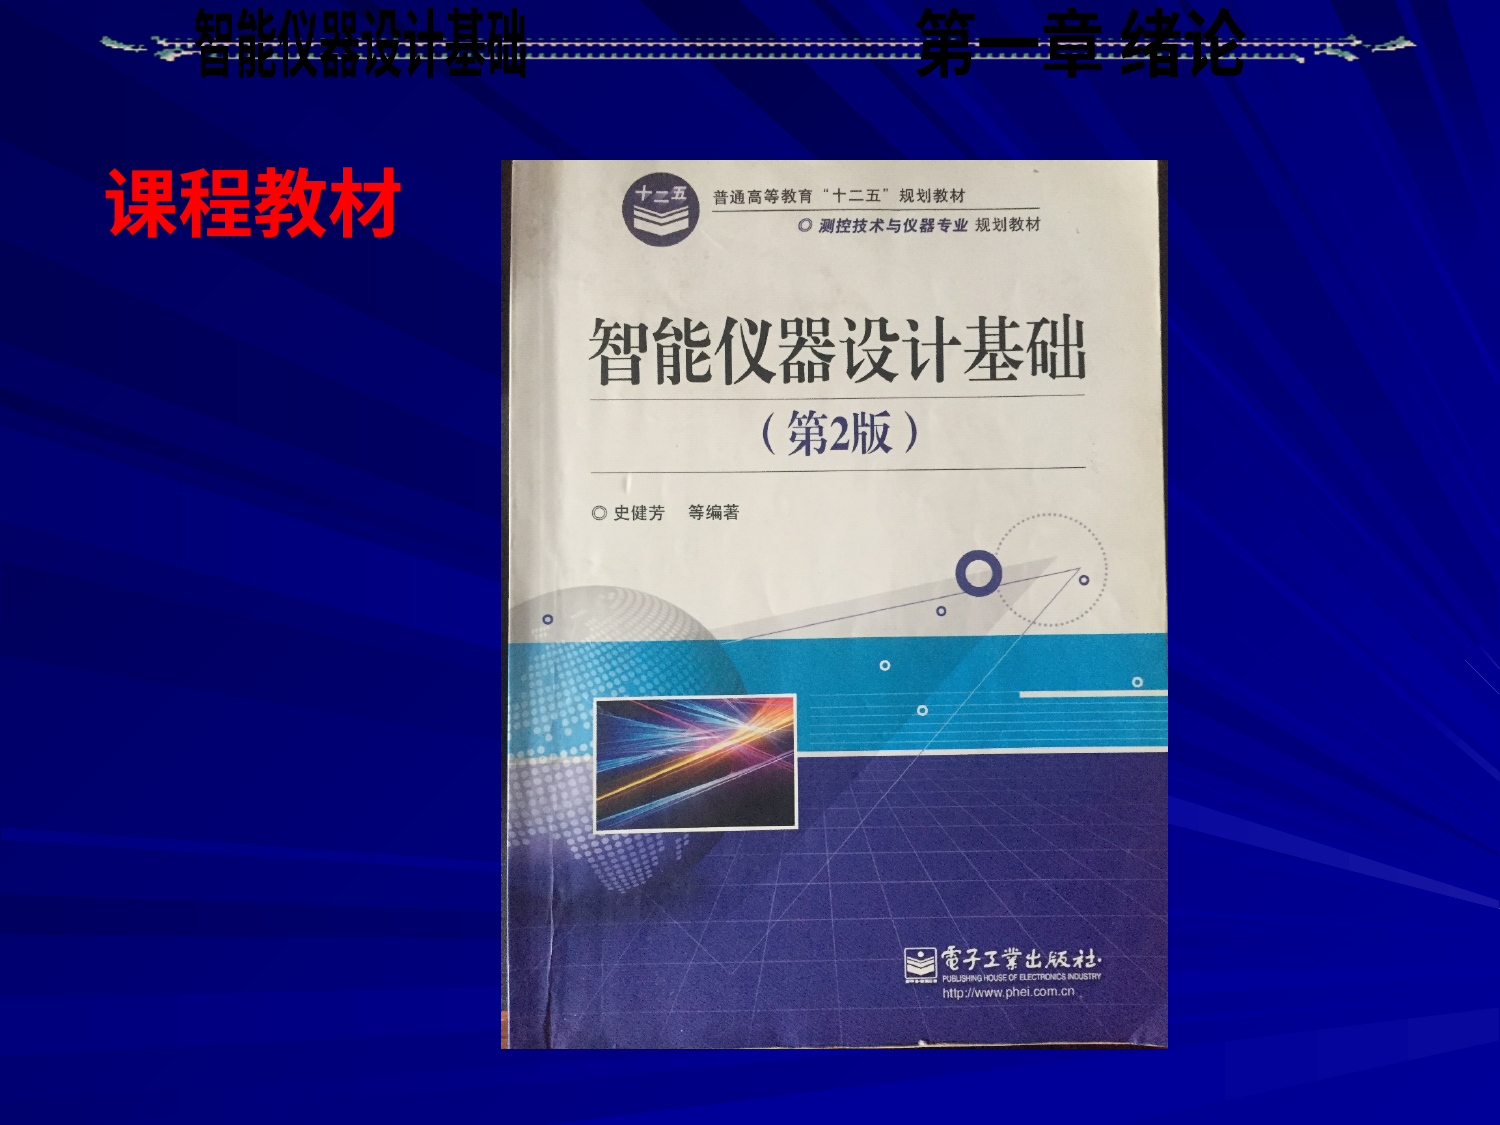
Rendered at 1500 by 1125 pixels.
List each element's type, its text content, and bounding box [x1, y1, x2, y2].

picture [1135, 35, 1154, 47]
picture [202, 40, 211, 46]
picture [299, 30, 308, 47]
picture [1158, 63, 1170, 67]
picture [930, 48, 940, 52]
picture [383, 49, 391, 58]
picture [372, 30, 382, 69]
picture [88, 30, 1424, 79]
picture [288, 30, 299, 70]
text_box 课程教材 [88, 149, 467, 262]
picture [1158, 52, 1170, 56]
picture [206, 64, 223, 68]
picture [501, 160, 1168, 1049]
